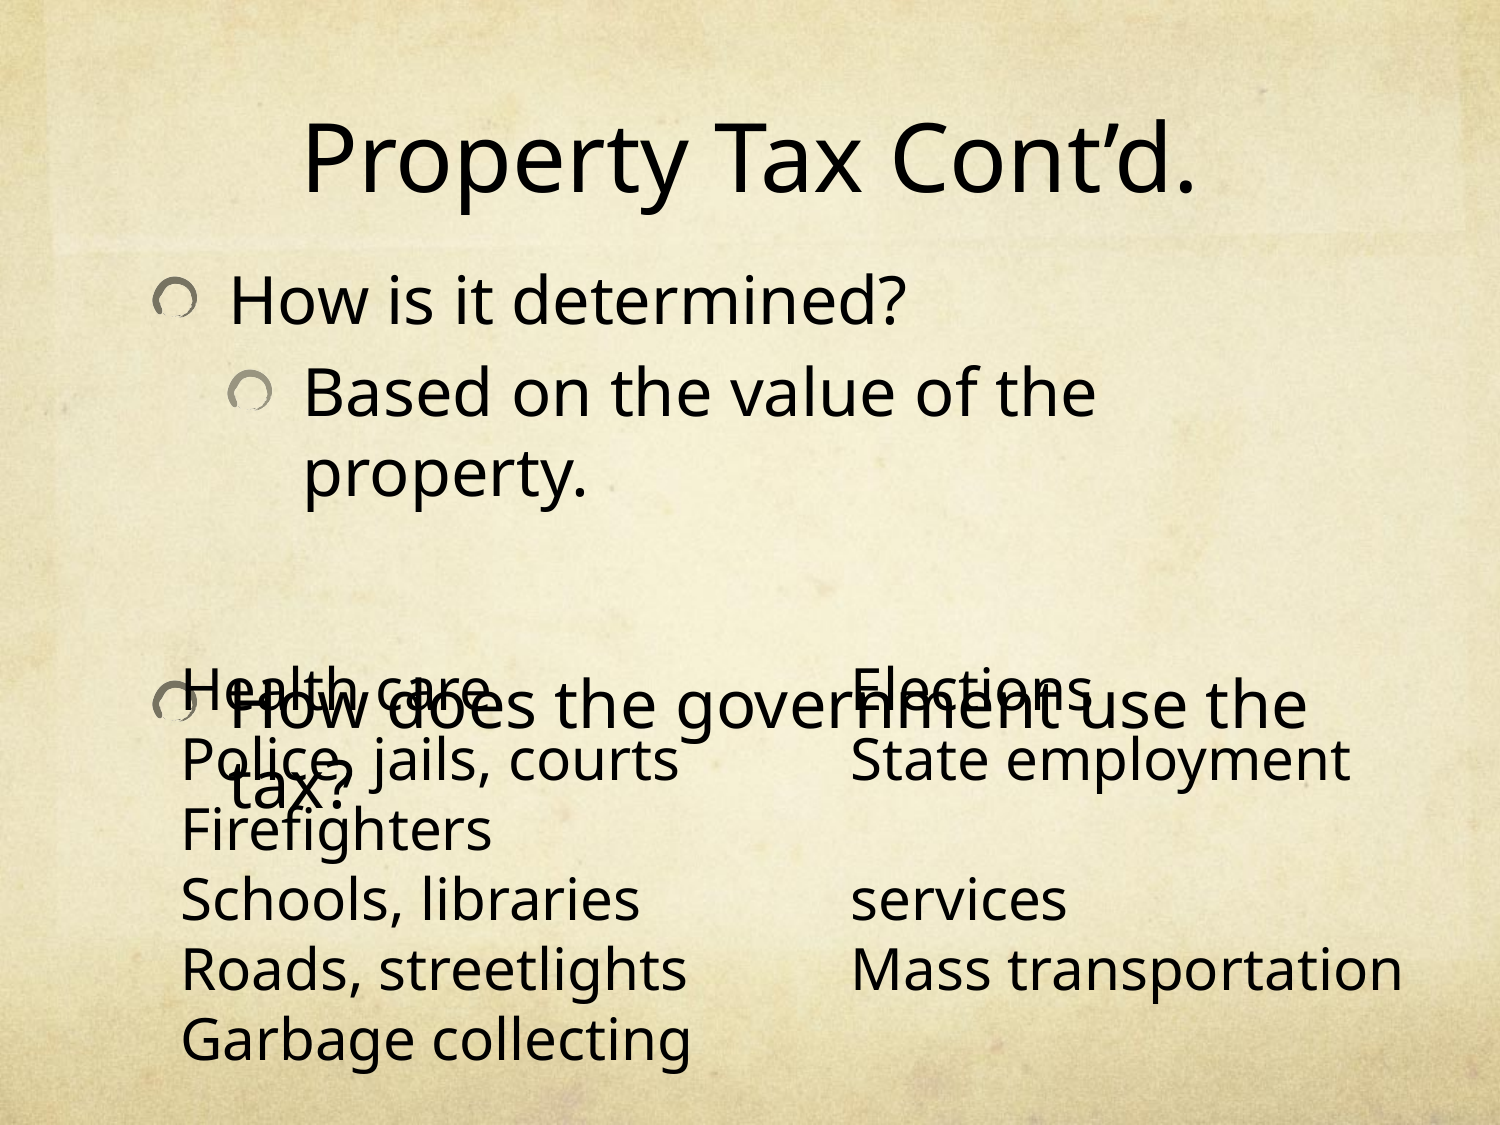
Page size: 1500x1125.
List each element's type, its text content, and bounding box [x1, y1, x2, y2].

title Property Tax Cont’d. [150, 82, 1350, 225]
picture [152, 276, 199, 319]
picture [227, 369, 274, 412]
list How is it determined? Based on the value of the property. How does the government use the tax? [137, 249, 1363, 644]
picture [0, 0, 1500, 1125]
text_box Health care Police, jails, courts Firefighters Schools, libraries Roads, streetlights Garbage collecting Elections State employment services Mass transportation [90, 644, 1462, 1125]
